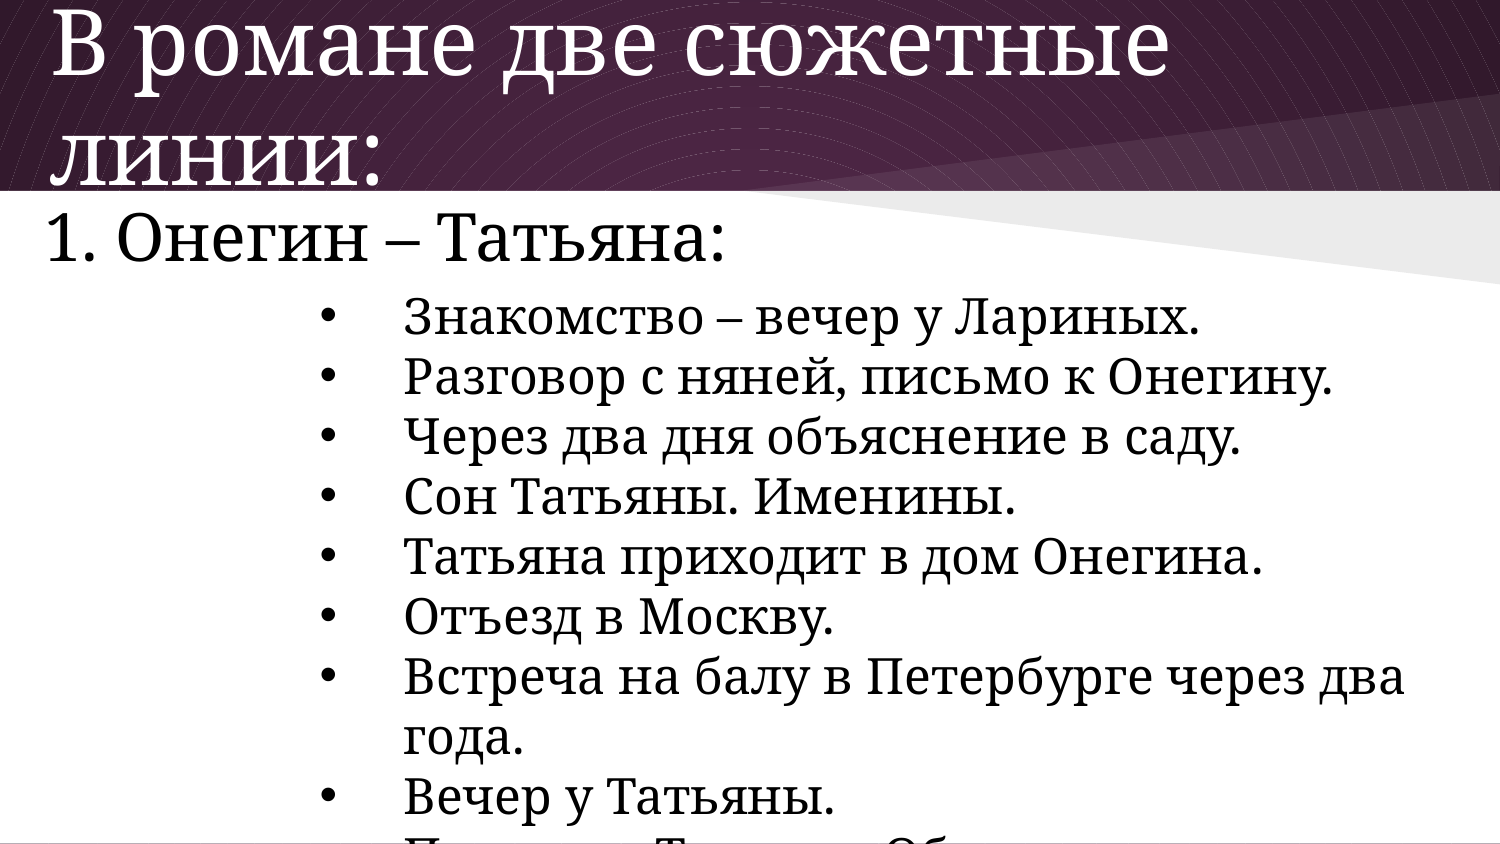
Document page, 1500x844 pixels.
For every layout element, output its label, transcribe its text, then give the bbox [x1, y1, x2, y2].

list Знакомство – вечер у Лариных. Разговор с няней, письмо к Онегину. Через два дня объяснение в саду. Сон Татьяны. Именины. Татьяна приходит в дом Онегина. Отъезд в Москву. Встреча на балу в Петербурге через два года. Вечер у Татьяны. Письмо к Татьяне. Объяснение. [304, 269, 1500, 726]
title В романе две сюжетные линии: [35, 23, 1425, 165]
text_box 1. Онегин – Татьяна: [29, 187, 744, 283]
